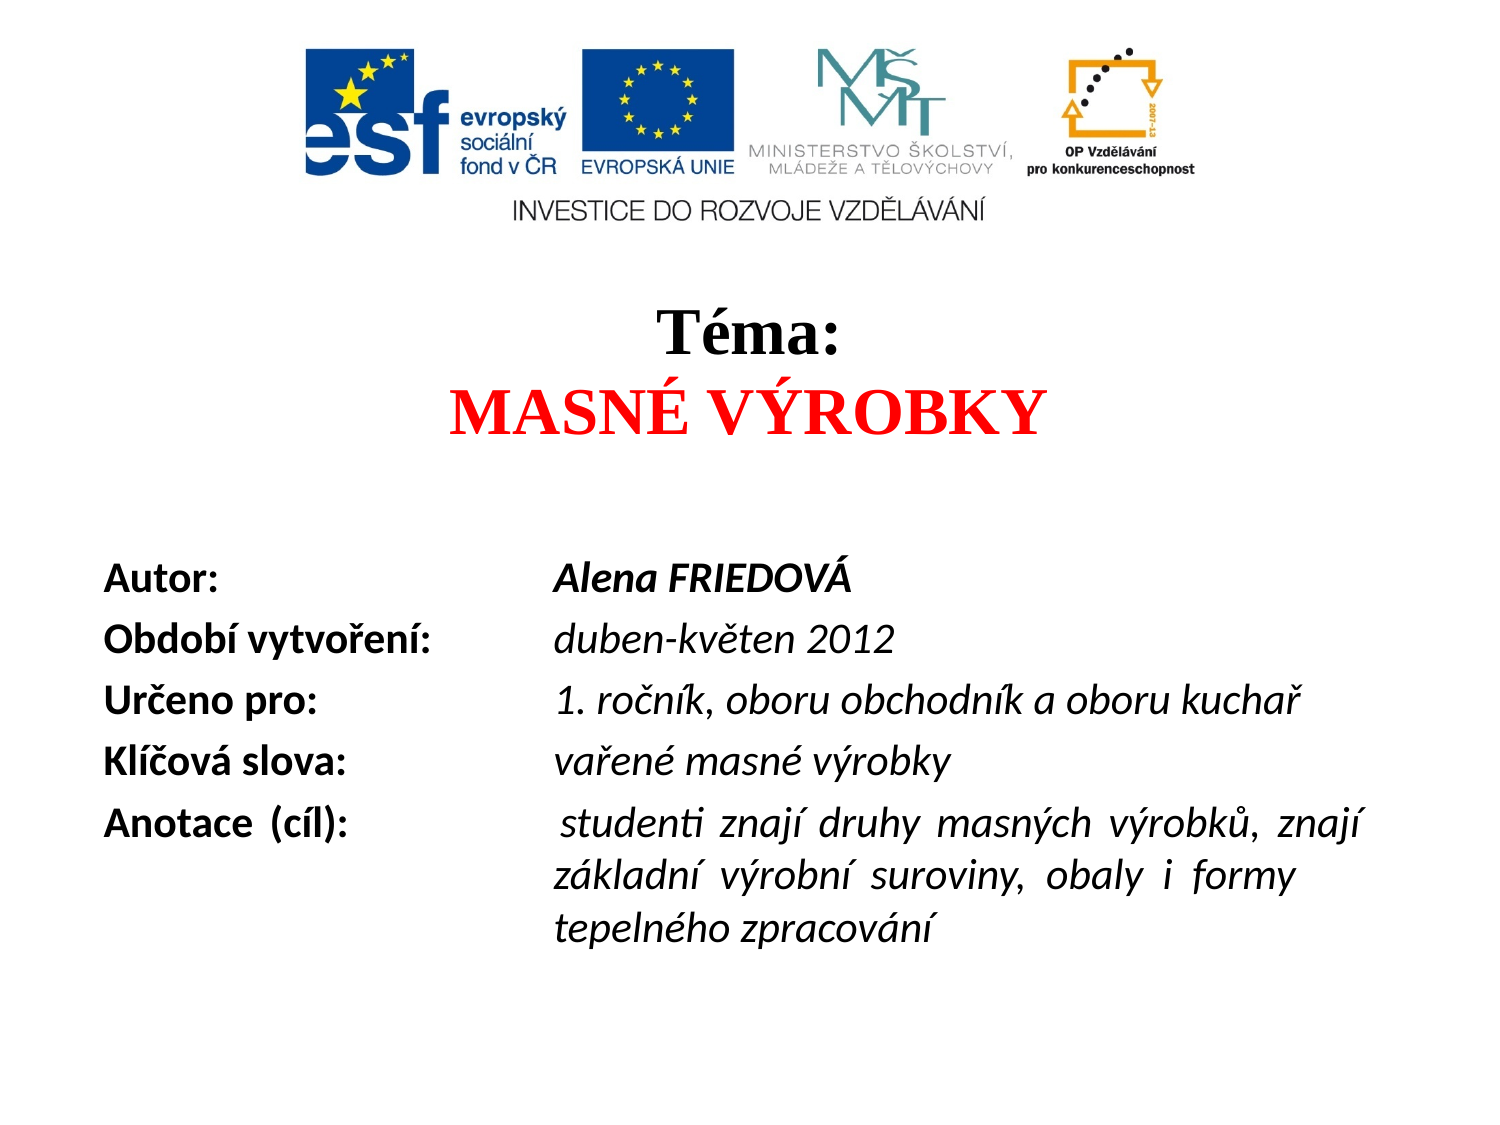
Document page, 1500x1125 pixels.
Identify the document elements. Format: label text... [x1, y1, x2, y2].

picture [277, 30, 1223, 238]
title Téma: MASNÉ VÝROBKY [112, 278, 1388, 457]
subtitle Autor: Alena FRIEDOVÁ Období vytvoření: duben-květen 2012 Určeno pro: 1. ročník, oboru obchodník a oboru kuchař Klíčová slova: vařené masné výrobky Anotace (cíl): studenti znají druhy masných výrobků, znají základní výrobní suroviny, obaly i formy tepelného zpracování [88, 479, 1376, 1024]
